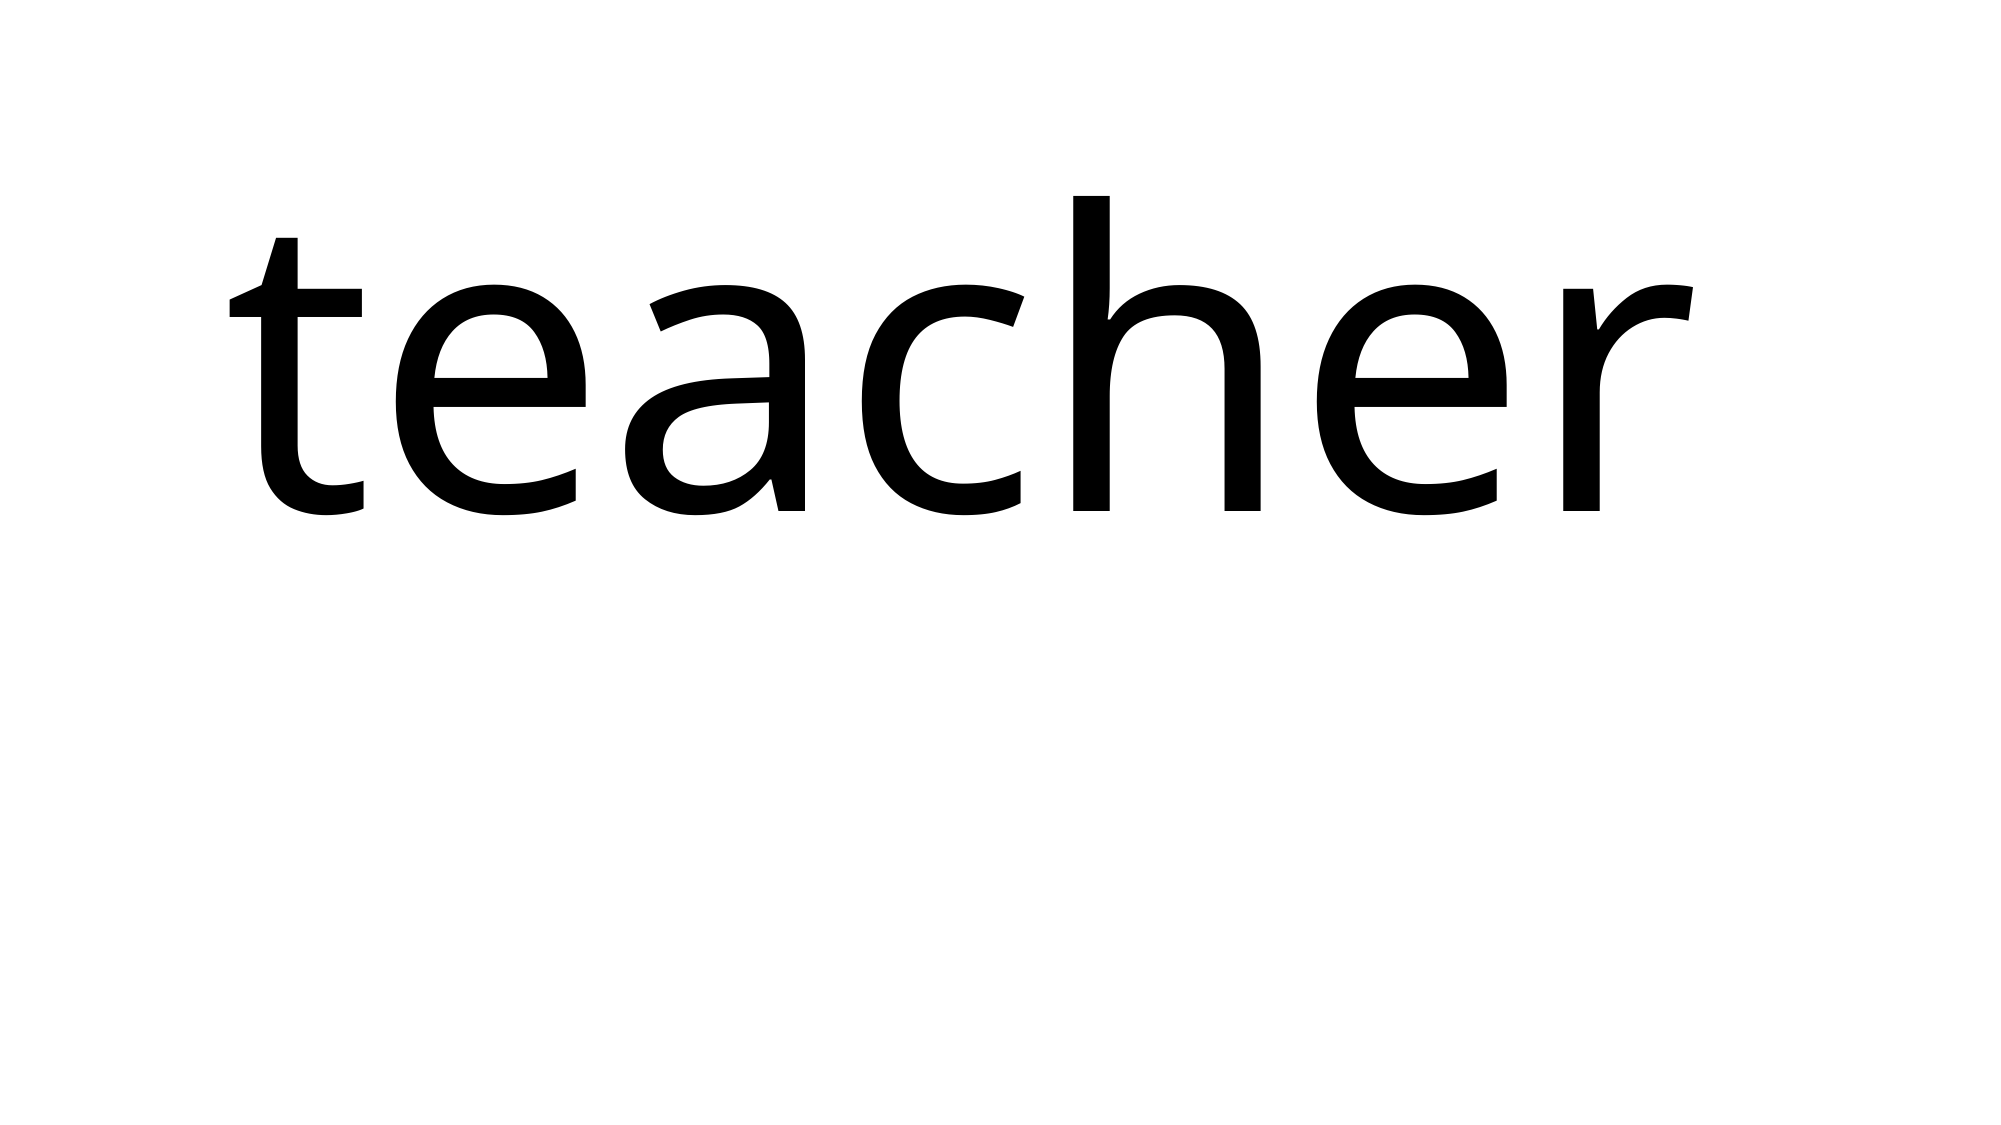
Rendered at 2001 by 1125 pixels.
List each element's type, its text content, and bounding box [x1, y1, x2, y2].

text_box teacher [95, 89, 1829, 603]
